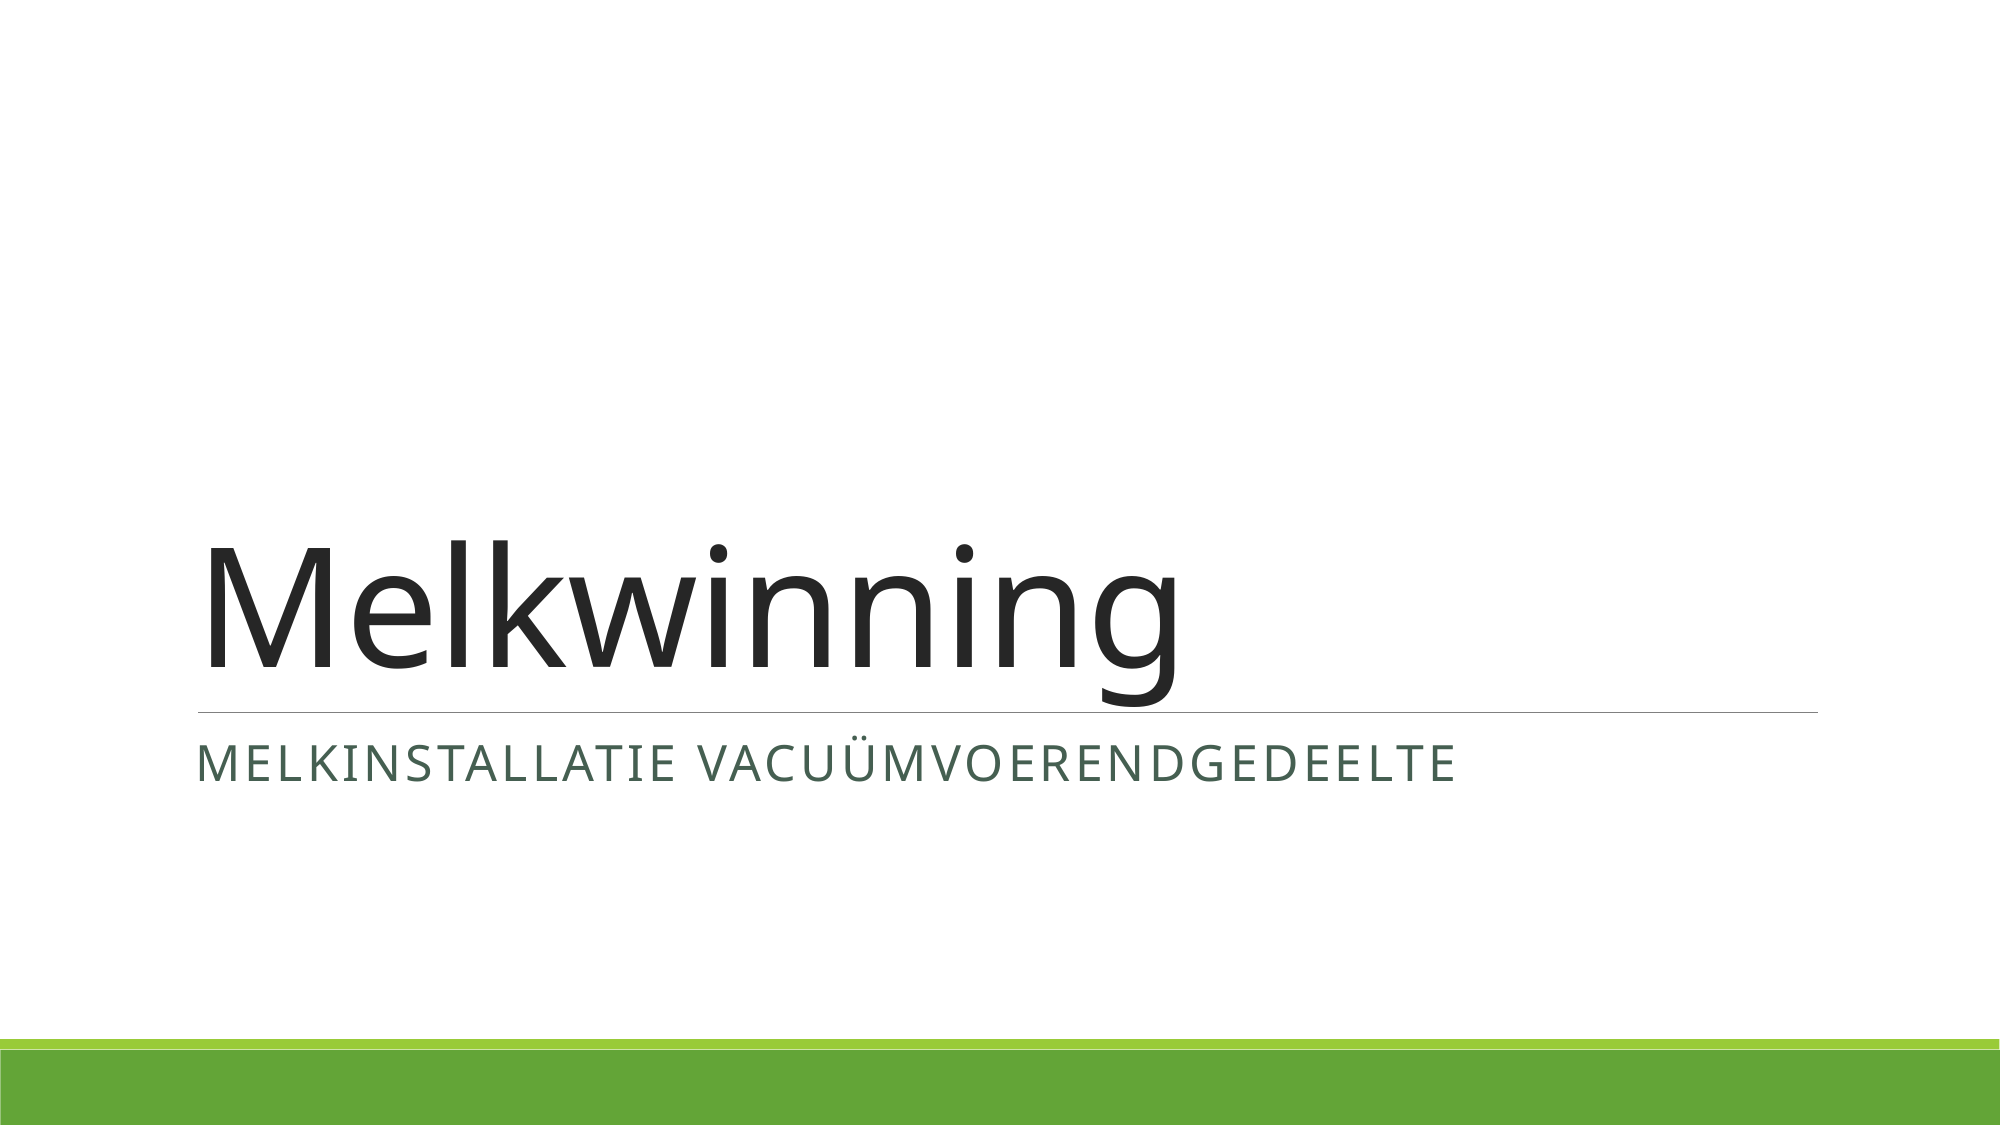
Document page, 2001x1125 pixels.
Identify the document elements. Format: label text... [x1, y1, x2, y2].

title Melkwinning [180, 124, 1830, 710]
subtitle Melkinstallatie Vacuümvoerendgedeelte [180, 730, 1831, 919]
